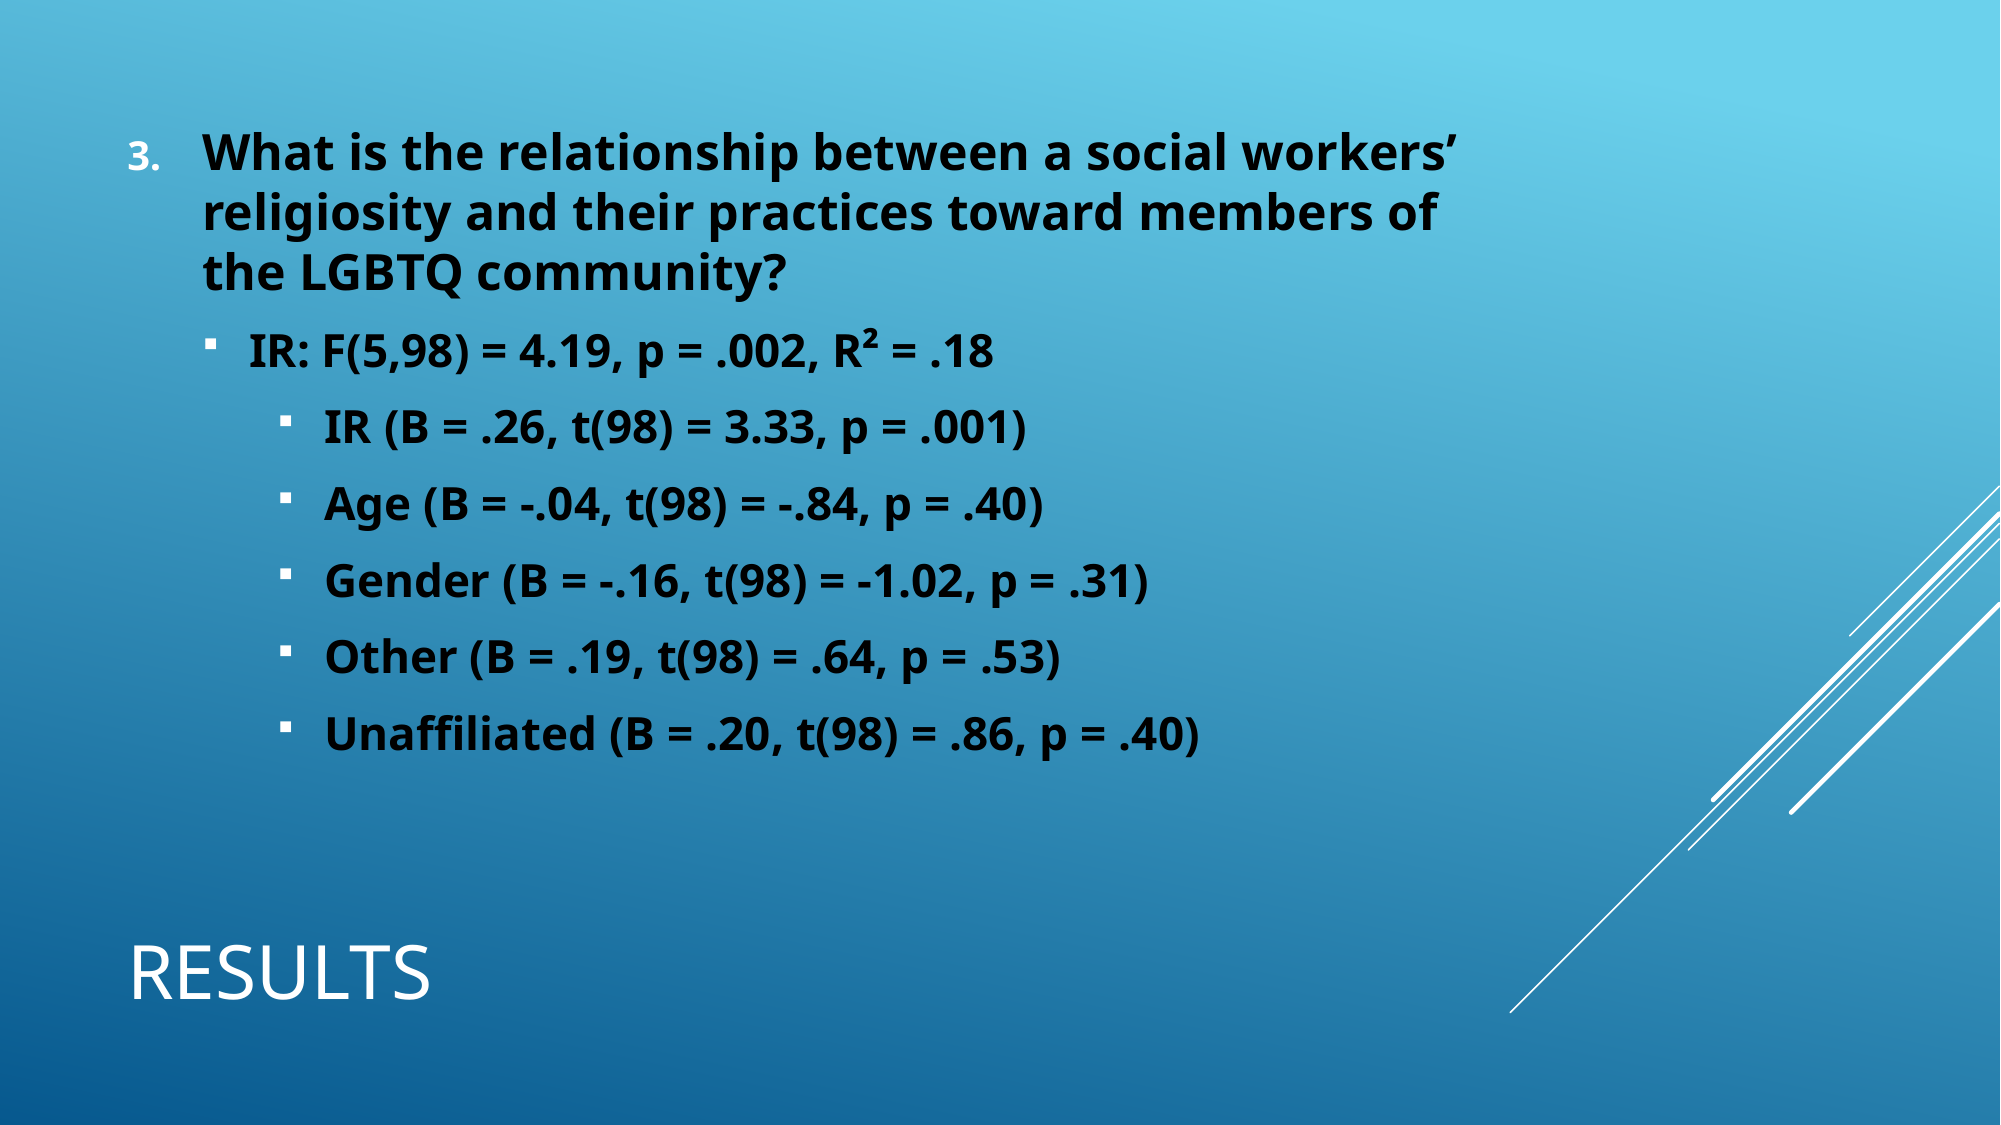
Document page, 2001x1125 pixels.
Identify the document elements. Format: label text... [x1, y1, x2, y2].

list What is the relationship between a social workers’ religiosity and their practices toward members of the LGBTQ community? IR: F(5,98) = 4.19, p = .002, R² = .18 IR (B = .26, t(98) = 3.33, p = .001) Age (B = -.04, t(98) = -.84, p = .40) Gender (B = -.16, t(98) = -1.02, p = .31) Other (B = .19, t(98) = .64, p = .53) Unaffiliated (B = .20, t(98) = .86, p = .40) [112, 112, 1513, 822]
title Results [112, 846, 1513, 1094]
